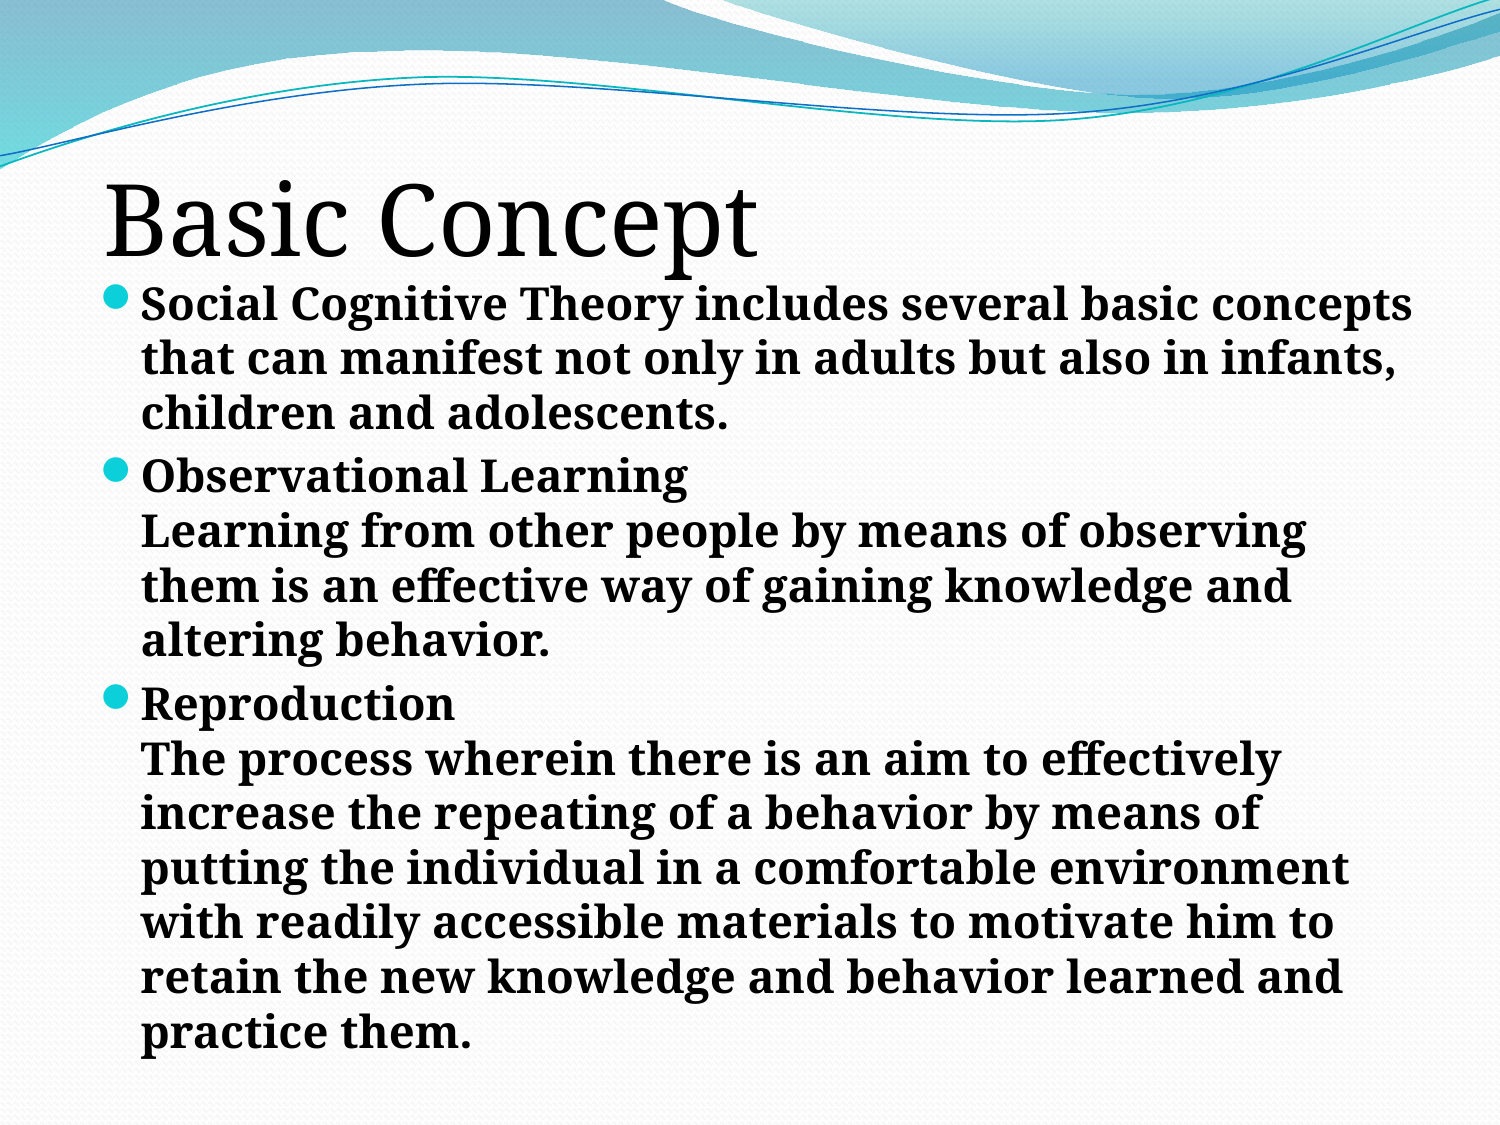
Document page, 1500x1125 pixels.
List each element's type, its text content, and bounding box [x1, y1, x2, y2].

list Social Cognitive Theory includes several basic concepts that can manifest not only in adults but also in infants, children and adolescents. Observational Learning Learning from other people by means of observing them is an effective way of gaining knowledge and altering behavior. Reproduction The process wherein there is an aim to effectively increase the repeating of a behavior by means of putting the individual in a comfortable environment with readily accessible materials to motivate him to retain the new knowledge and behavior learned and practice them. [85, 267, 1436, 1075]
text_box Basic Concept [88, 149, 1247, 284]
title [75, 115, 1425, 279]
